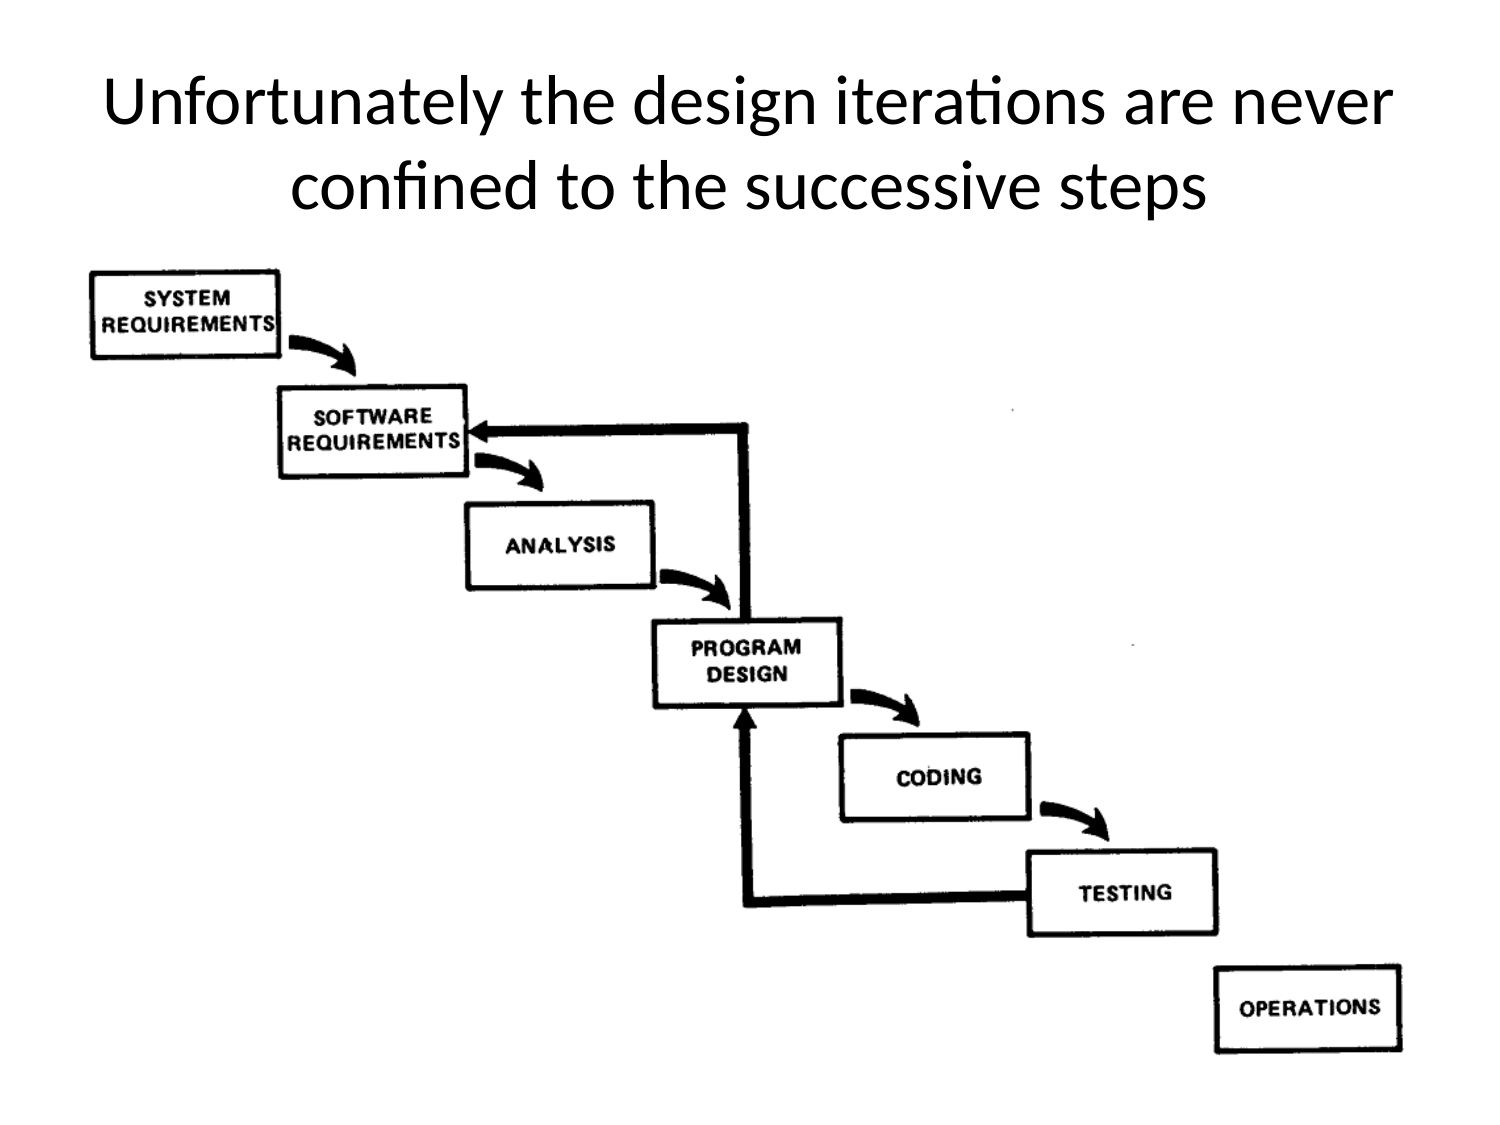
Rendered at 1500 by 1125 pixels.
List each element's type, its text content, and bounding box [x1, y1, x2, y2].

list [76, 259, 1412, 1059]
title Unfortunately the design iterations are never confined to the successive steps [75, 45, 1425, 233]
